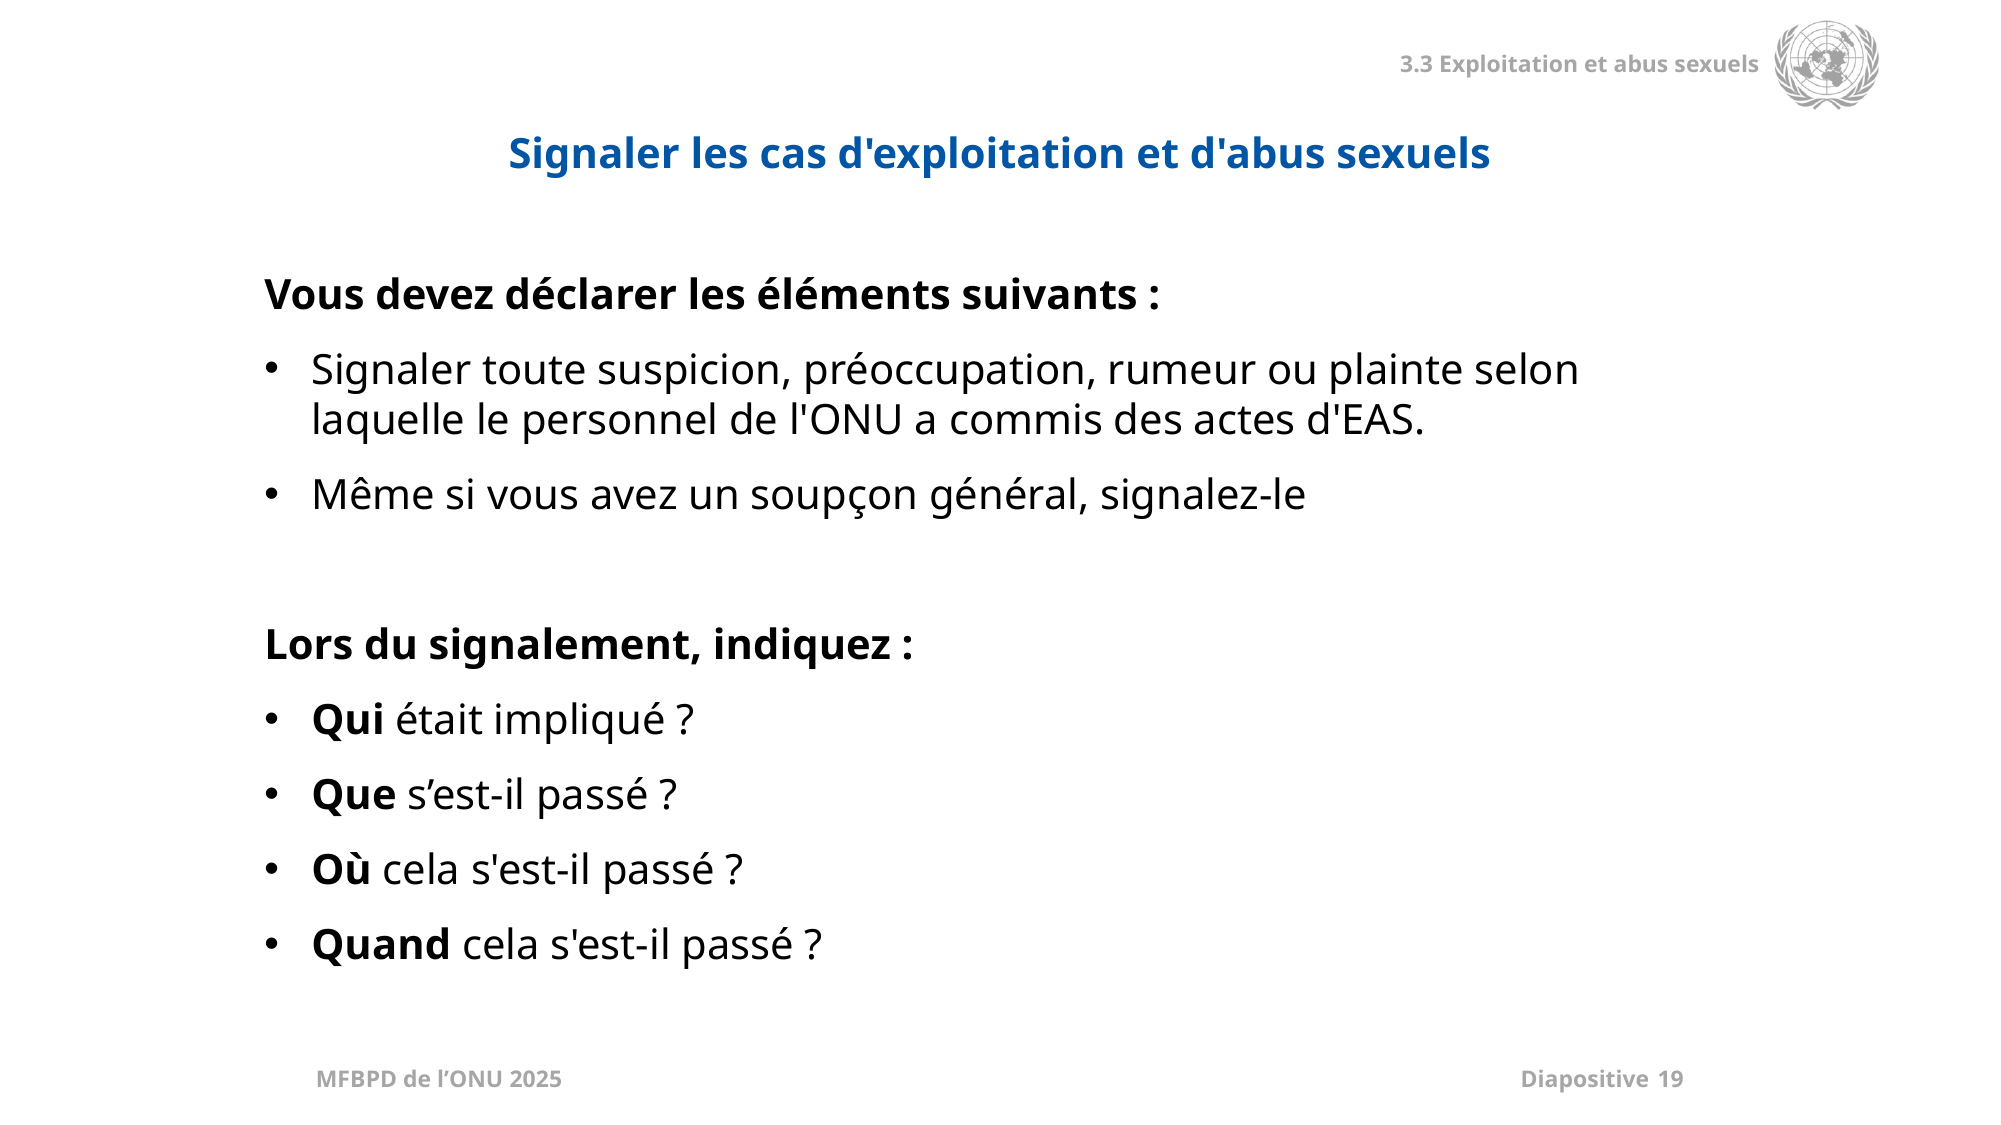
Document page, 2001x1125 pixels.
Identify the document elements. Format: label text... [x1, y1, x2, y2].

text_box Vous devez déclarer les éléments suivants : Signaler toute suspicion, préoccupation, rumeur ou plainte selon laquelle le personnel de l'ONU a commis des actes d'EAS. Même si vous avez un soupçon général, signalez-le Lors du signalement, indiquez : Qui était impliqué ? Que s’est-il passé ? Où cela s'est-il passé ? Quand cela s'est-il passé ? [262, 231, 1739, 1044]
text_box Signaler les cas d'exploitation et d'abus sexuels [272, 118, 1728, 184]
